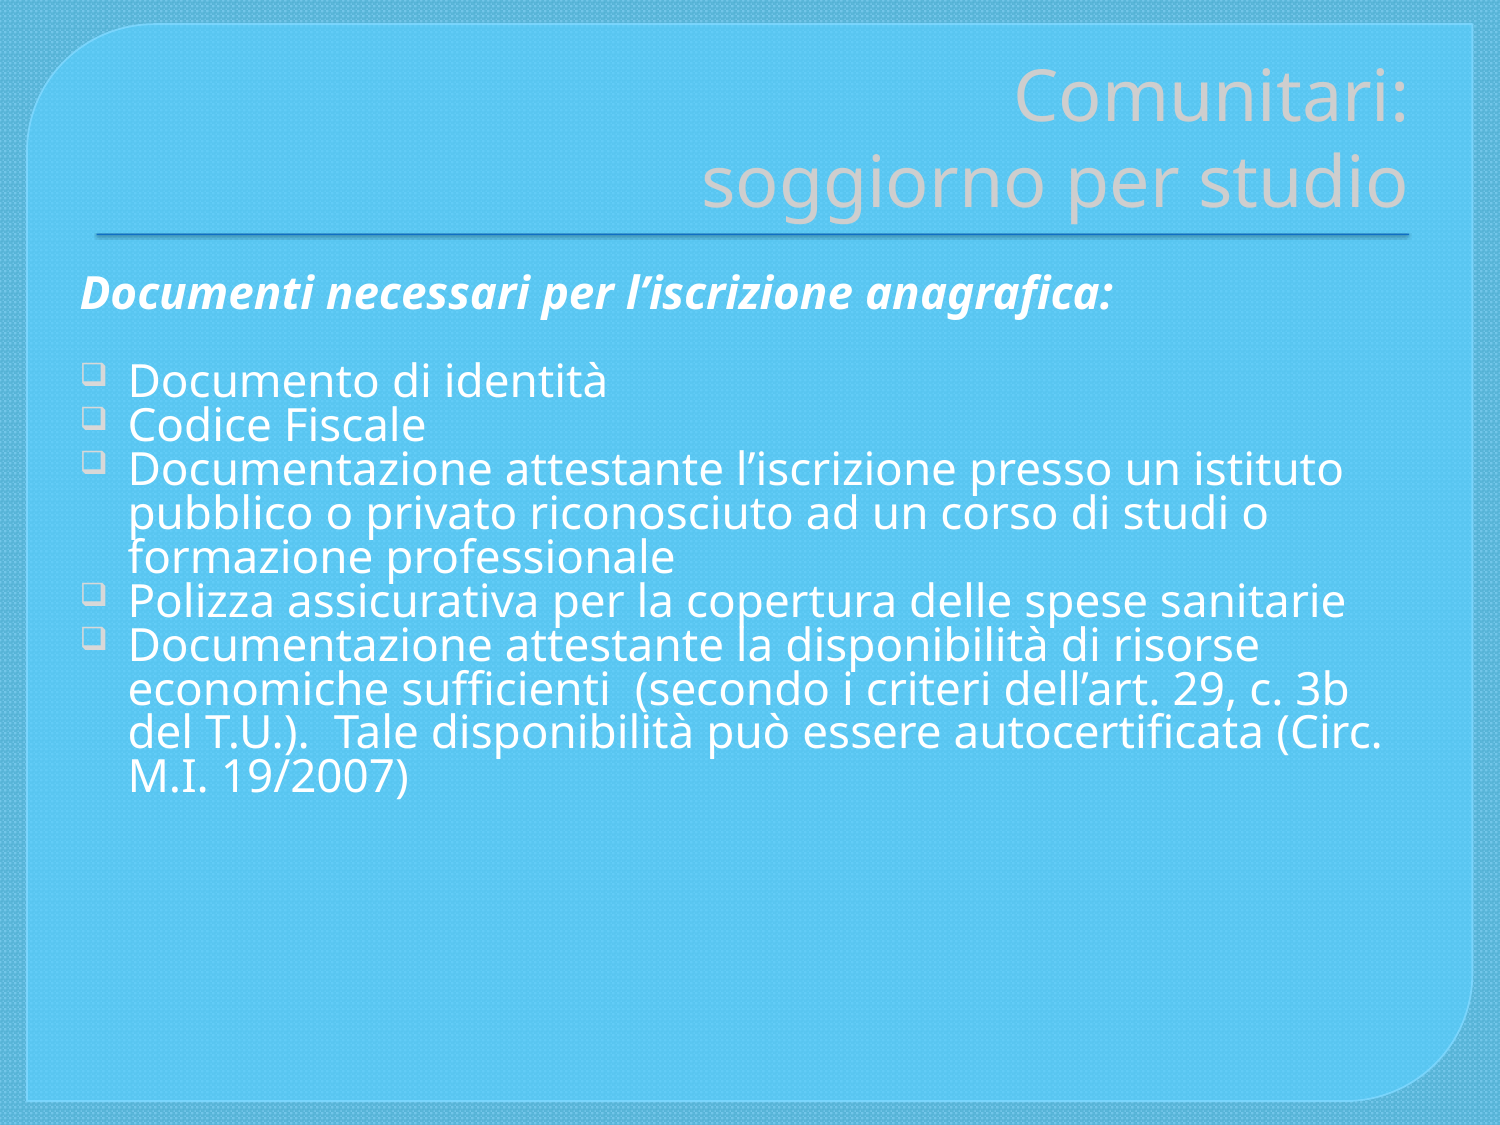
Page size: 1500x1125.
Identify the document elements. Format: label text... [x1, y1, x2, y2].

text_box Documenti necessari per l’iscrizione anagrafica: Documento di identità Codice Fiscale Documentazione attestante l’iscrizione presso un istituto pubblico o privato riconosciuto ad un corso di studi o formazione professionale Polizza assicurativa per la copertura delle spese sanitarie Documentazione attestante la disponibilità di risorse economiche sufficienti (secondo i criteri dell’art. 29, c. 3b del T.U.). Tale disponibilità può essere autocertificata (Circ. M.I. 19/2007) [64, 267, 1415, 1010]
title Comunitari: soggiorno per studio [75, 41, 1425, 230]
